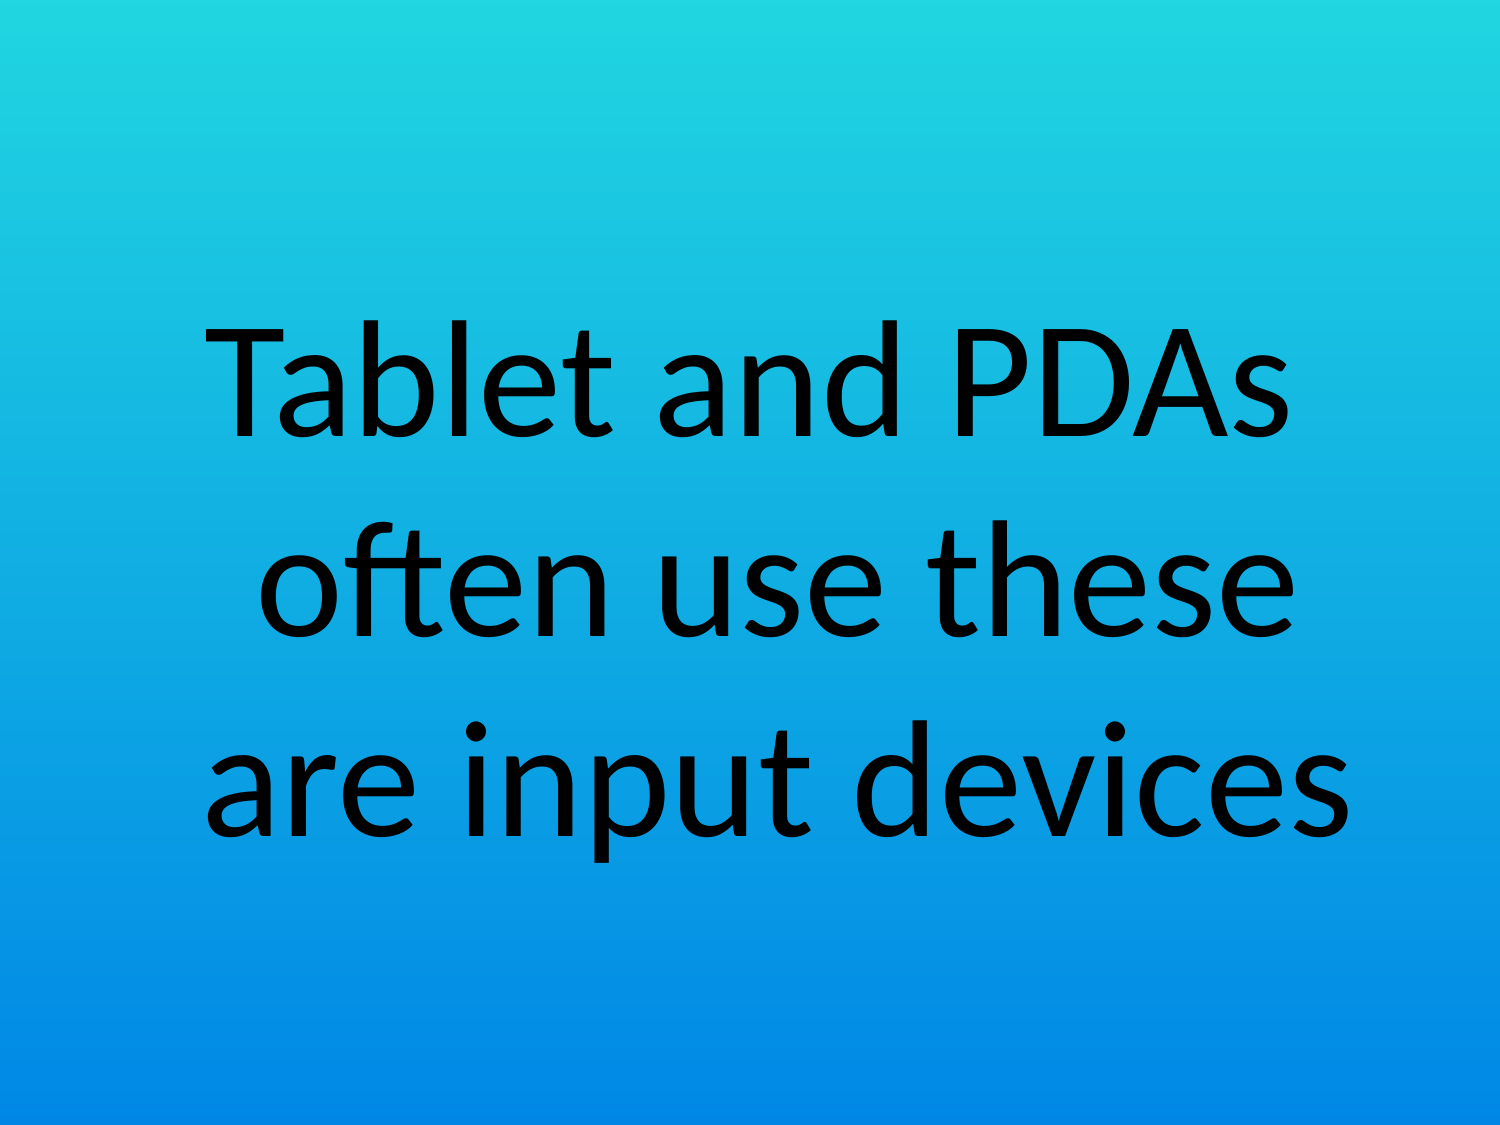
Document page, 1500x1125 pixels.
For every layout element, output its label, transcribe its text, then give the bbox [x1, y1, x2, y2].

list Tablet and PDAs often use these are input devices [75, 262, 1425, 1005]
